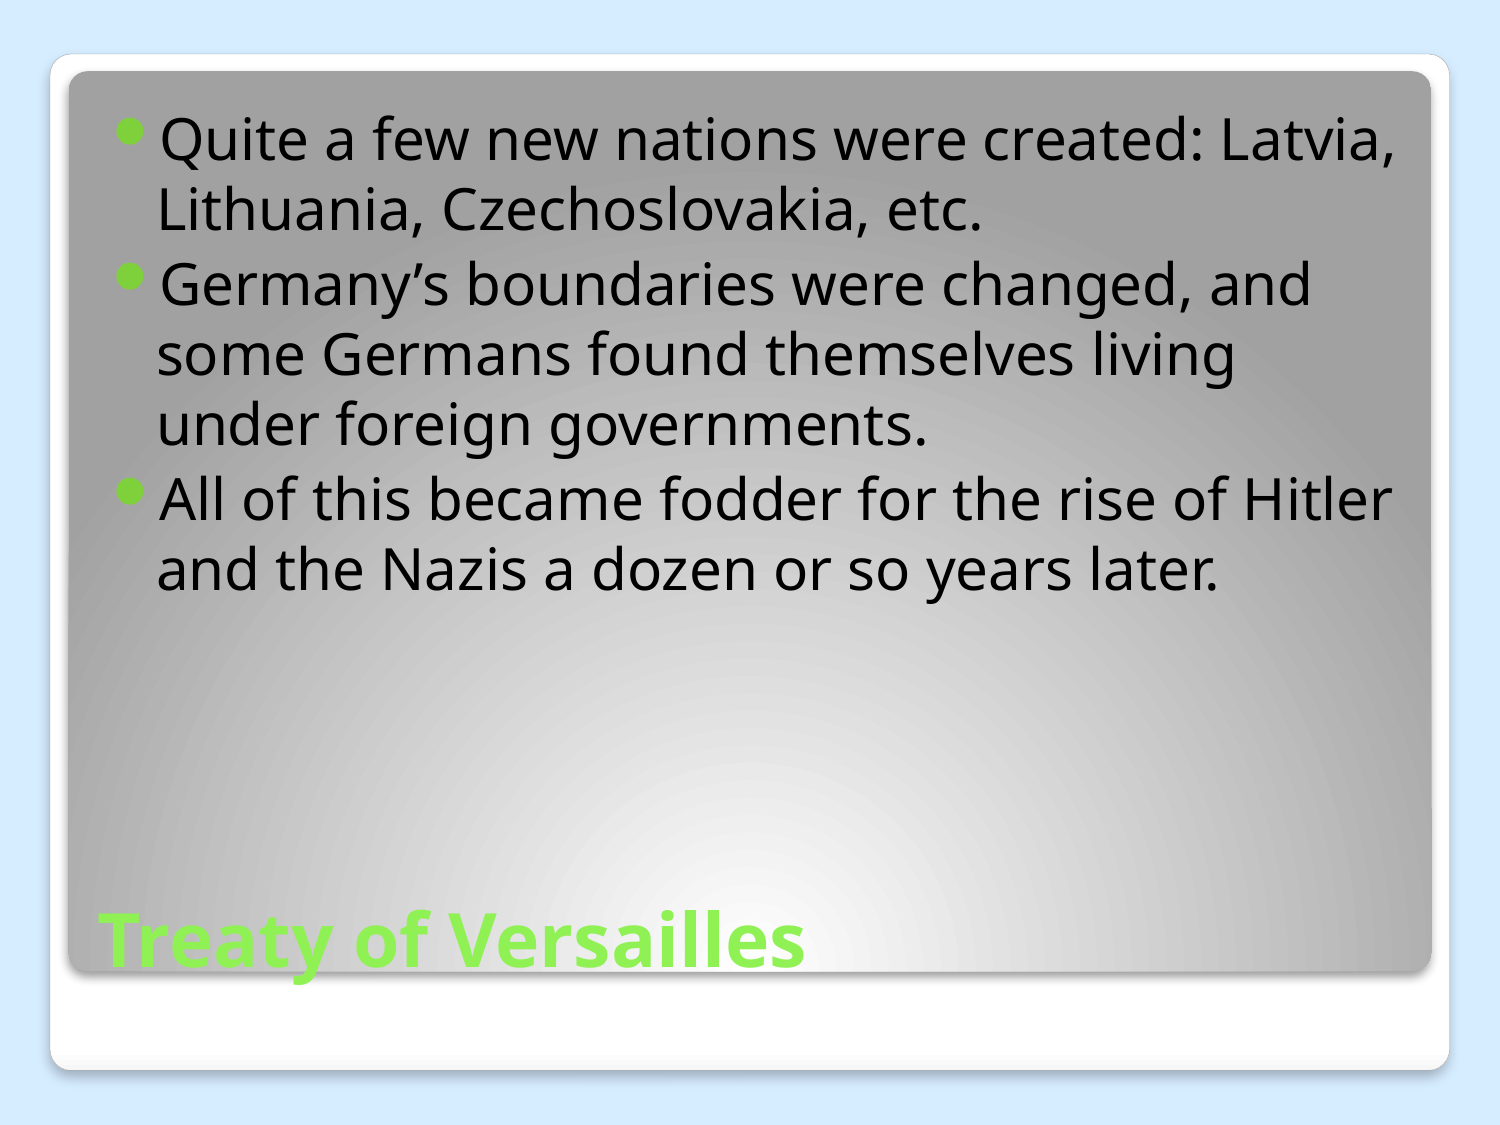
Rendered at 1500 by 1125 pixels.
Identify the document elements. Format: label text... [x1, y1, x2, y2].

title Treaty of Versailles [82, 817, 1425, 990]
list Quite a few new nations were created: Latvia, Lithuania, Czechoslovakia, etc. Germany’s boundaries were changed, and some Germans found themselves living under foreign governments. All of this became fodder for the rise of Hitler and the Nazis a dozen or so years later. [82, 86, 1425, 774]
